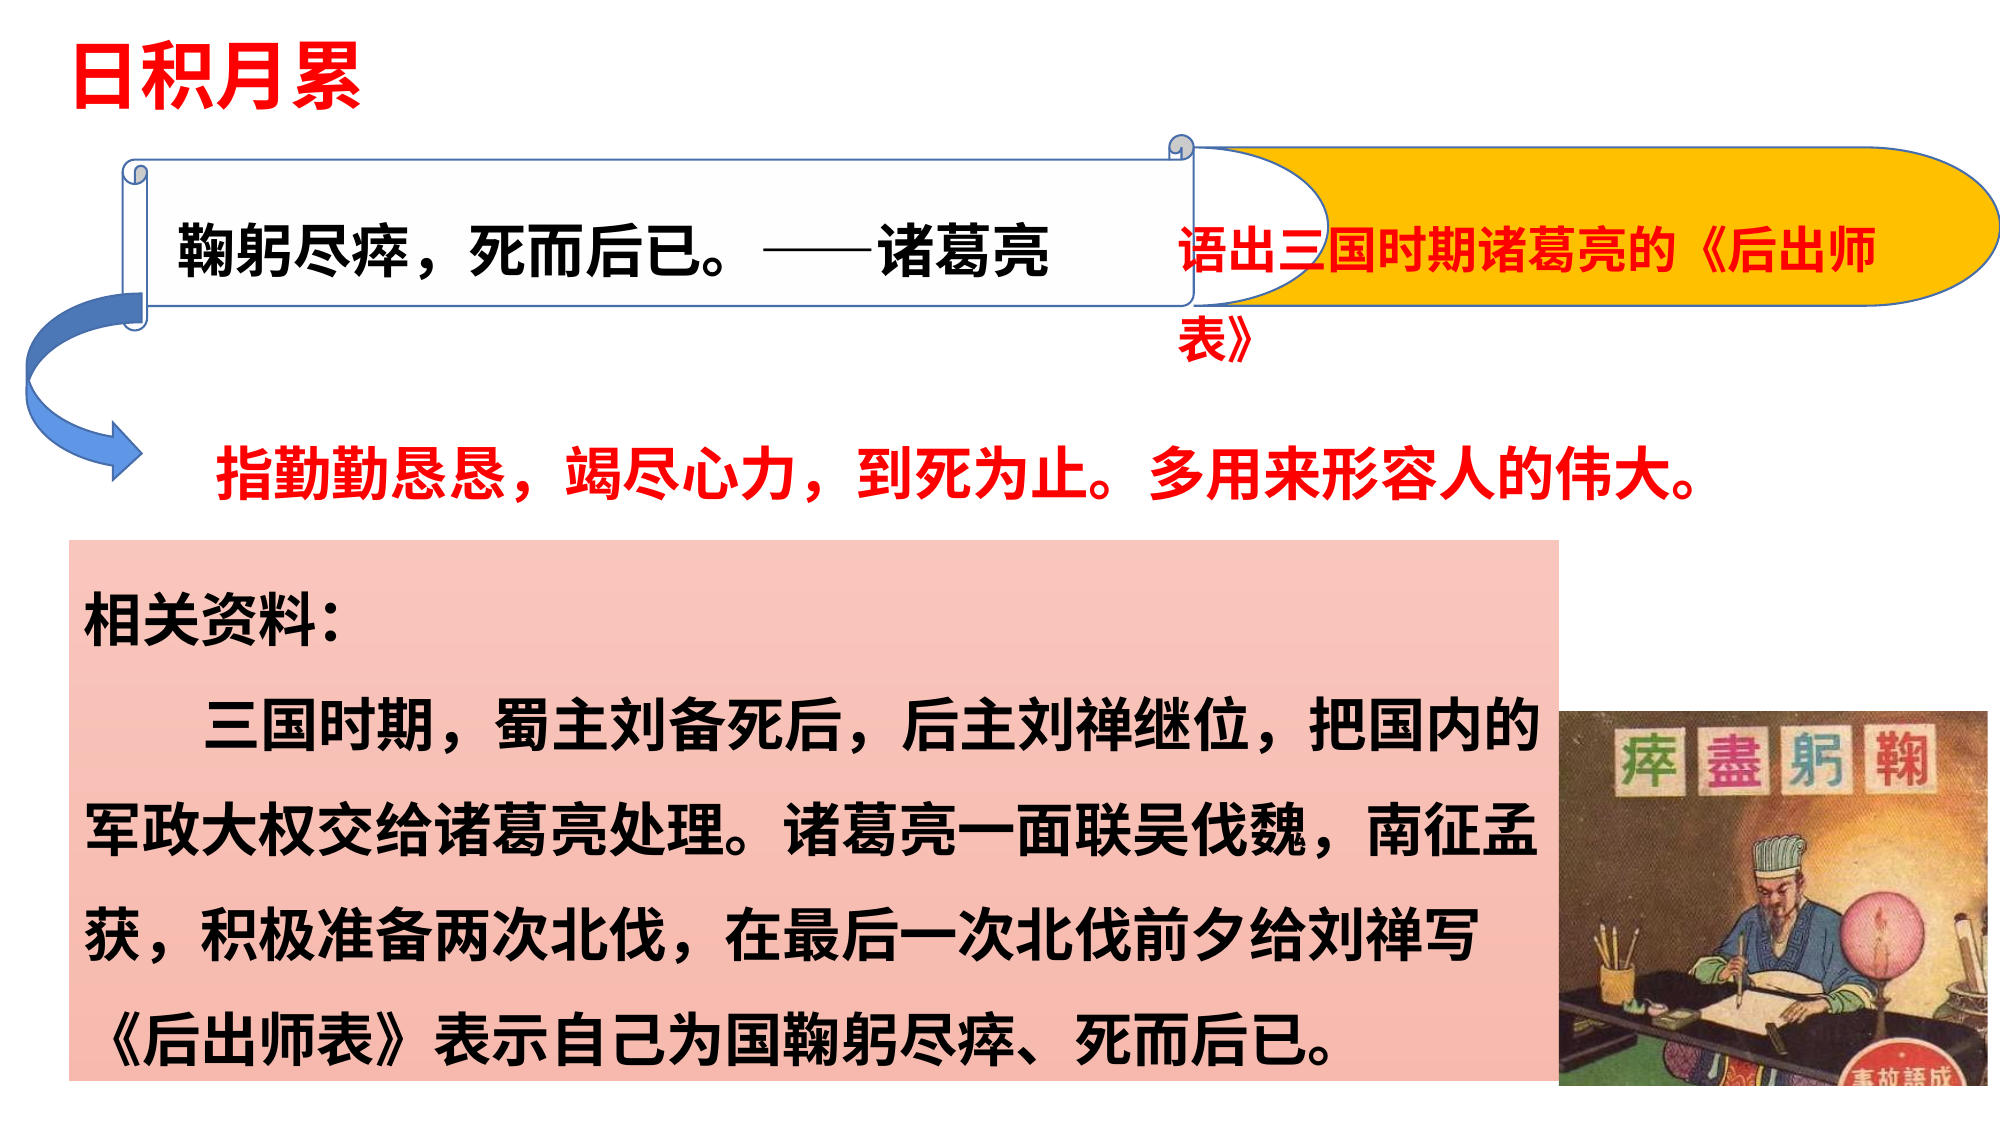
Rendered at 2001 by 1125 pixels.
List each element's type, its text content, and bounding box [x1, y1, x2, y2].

text_box 语出三国时期诸葛亮的《后出师表》 [1163, 181, 1960, 376]
text_box 日积月累 [50, 20, 381, 126]
text_box 相关资料： 三国时期，蜀主刘备死后，后主刘禅继位，把国内的军政大权交给诸葛亮处理。诸葛亮一面联吴伐魏，南征孟获，积极准备两次北伐，在最后一次北伐前夕给刘禅写《后出师表》表示自己为国鞠躬尽瘁、死而后已。 [69, 540, 1559, 1081]
picture [1558, 711, 1988, 1086]
text_box [1195, 146, 2000, 285]
text_box 指勤勤恳恳，竭尽心力，到死为止。多用来形容人的伟大。 [200, 395, 1809, 515]
text_box [25, 292, 144, 483]
text_box [121, 134, 1195, 332]
text_box 鞠躬尽瘁，死而后已。——诸葛亮 [162, 172, 1164, 292]
